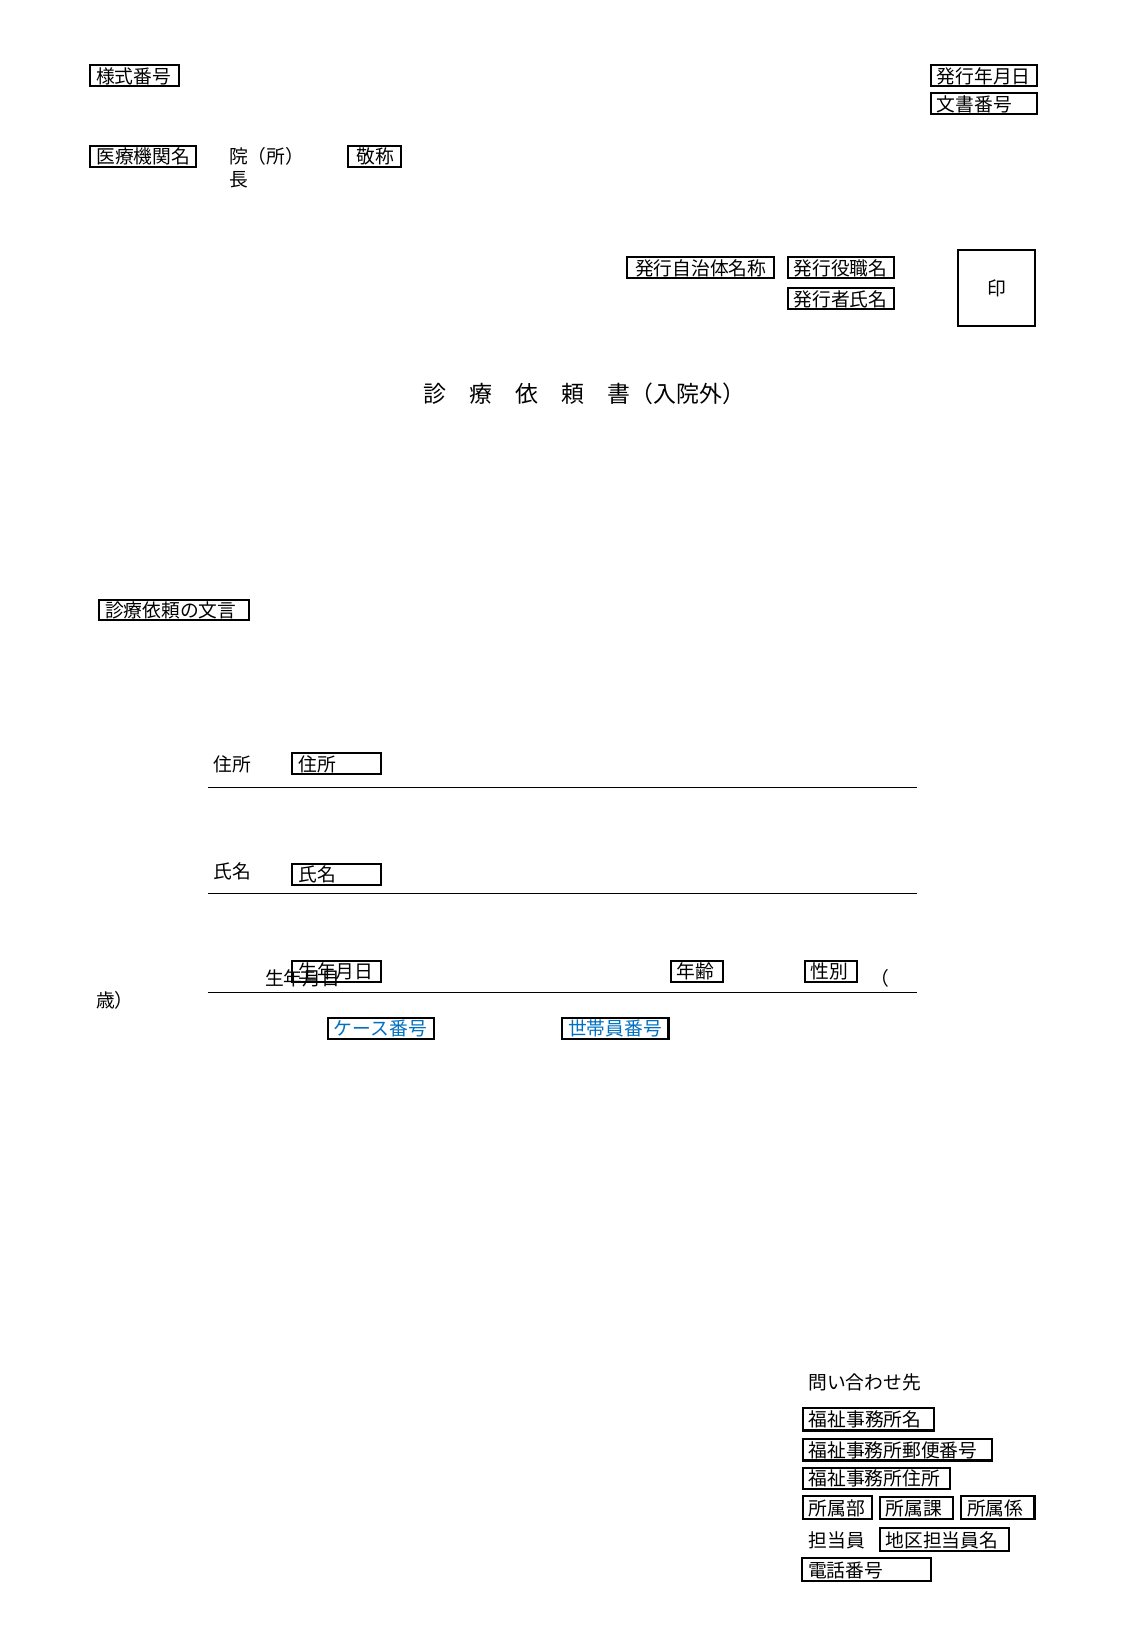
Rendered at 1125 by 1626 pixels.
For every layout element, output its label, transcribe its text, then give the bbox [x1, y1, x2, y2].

text_box 世帯員番号 [561, 1017, 670, 1040]
text_box 院（所）長 [214, 137, 331, 198]
text_box 発行年月日 [930, 64, 1038, 87]
text_box 診 療 依 頼 書（入院外） [401, 371, 768, 415]
text_box 敬称 [347, 145, 402, 168]
text_box 住所 [291, 752, 382, 775]
text_box 生年月日 [291, 960, 382, 983]
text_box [626, 249, 1035, 327]
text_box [793, 1362, 1035, 1582]
text_box 医療機関名 [89, 145, 197, 168]
text_box 性別 [804, 960, 858, 983]
text_box 住所 氏名 生年月日 （ 歳） [89, 592, 1035, 1084]
text_box 診療依頼の文言 [98, 599, 250, 621]
text_box 年齢 [670, 960, 724, 983]
text_box 文書番号 [930, 92, 1038, 115]
text_box 様式番号 [89, 64, 180, 87]
text_box ケース番号 [327, 1017, 435, 1040]
text_box 氏名 [291, 863, 382, 886]
